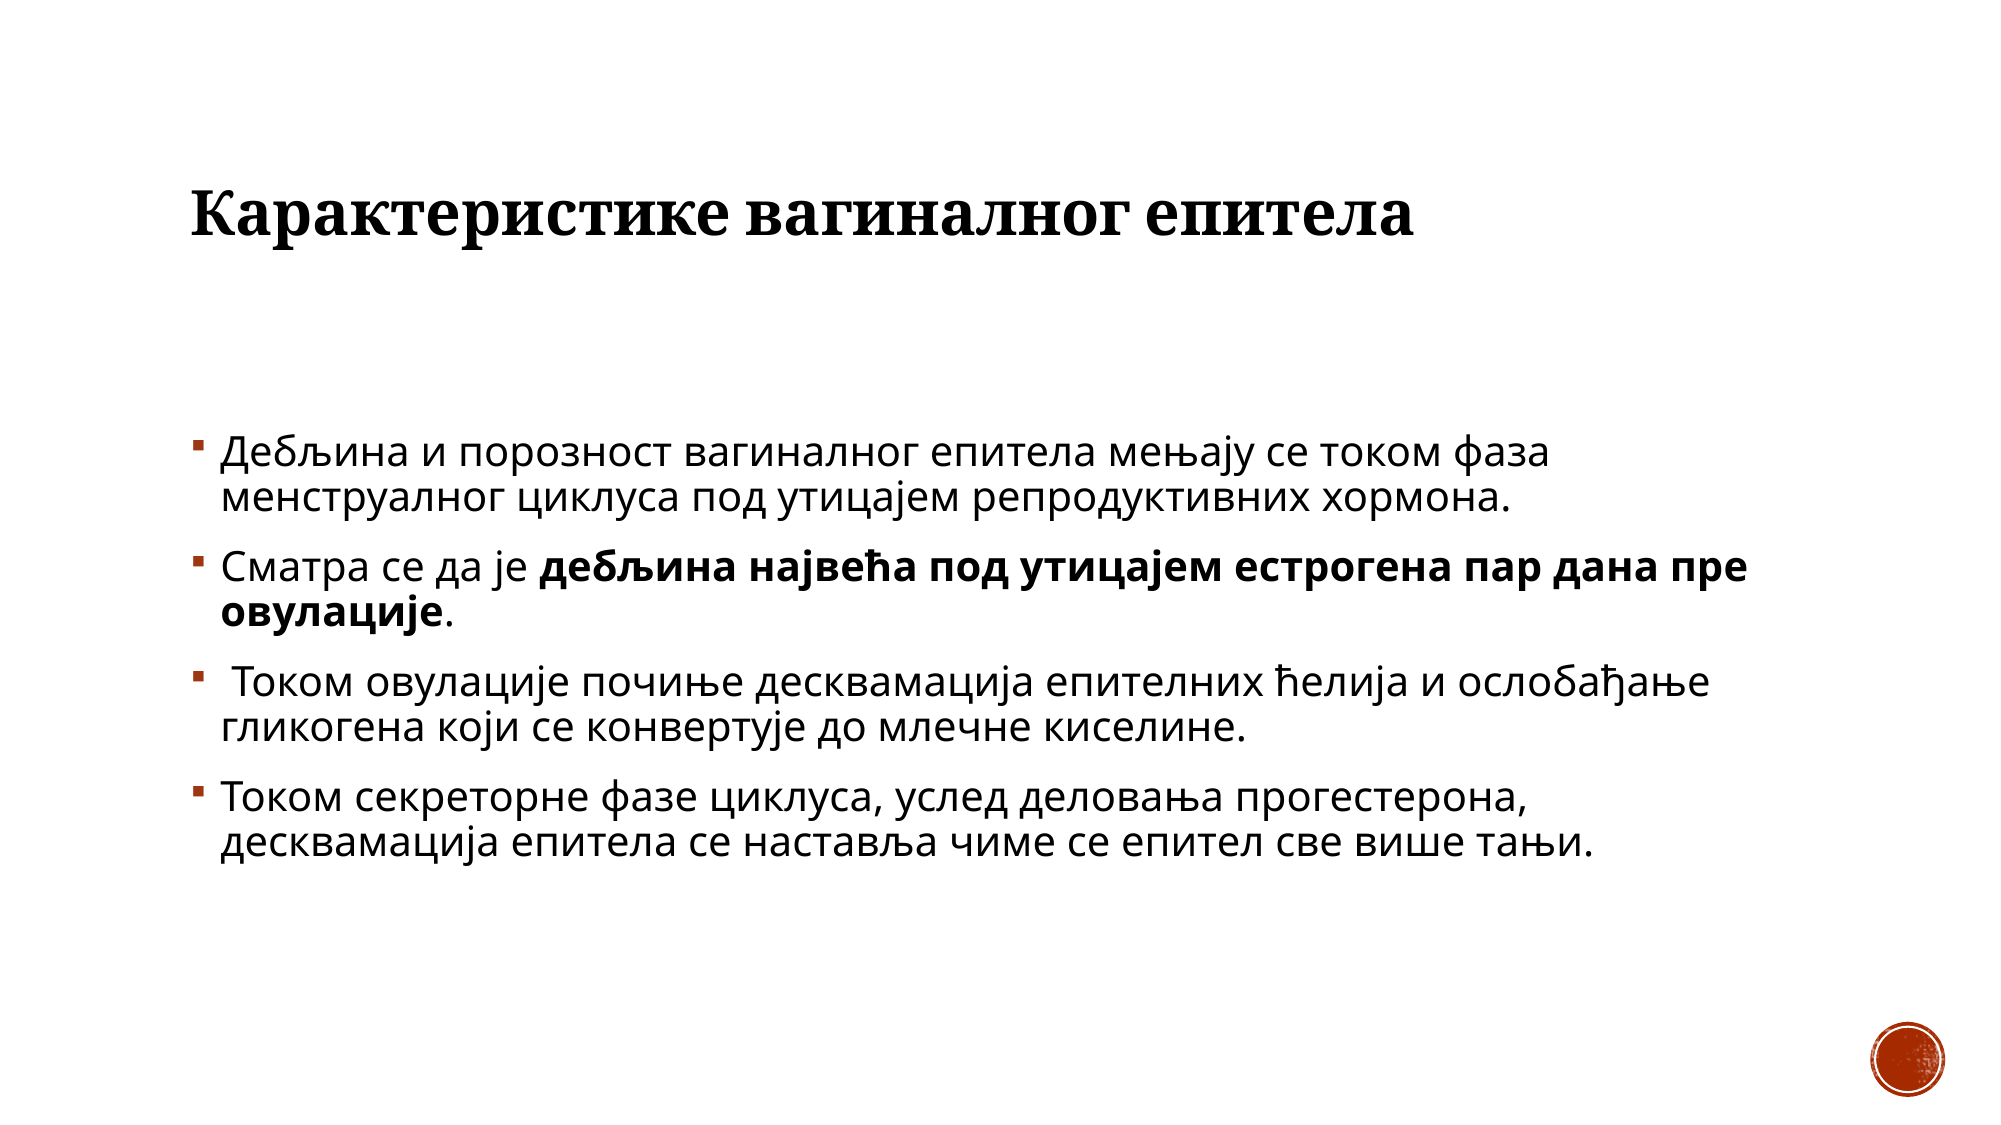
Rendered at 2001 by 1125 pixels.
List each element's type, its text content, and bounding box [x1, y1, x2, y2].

title Карактеристике вагиналног епитела [175, 83, 1826, 348]
list Дебљина и порозност вагиналног епитела мењају се током фаза менструалног циклуса под утицајем репродуктивних хормона. Сматра се да је дебљина највећа под утицајем естрогена пар дана пре овулације. Током овулације почиње десквамација епителних ћелија и ослобађање гликогена који се конвертује до млечне киселине. Током секреторне фазе циклуса, услед деловања прогестерона, десквамација епитела се наставља чиме се епител све више тањи. [175, 348, 1826, 1013]
